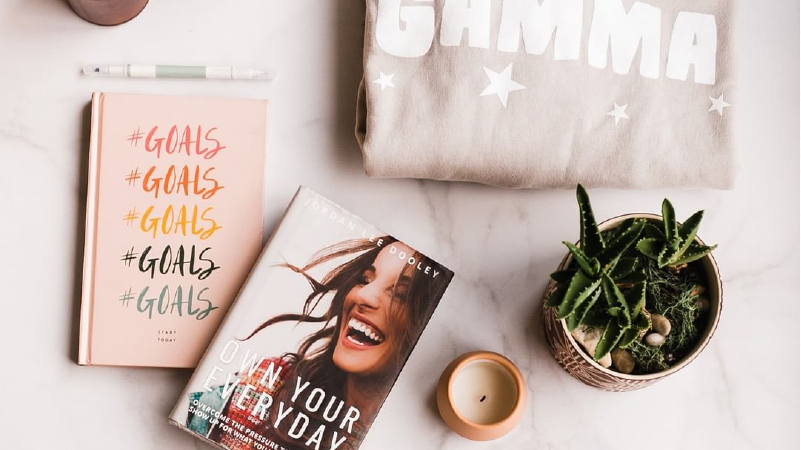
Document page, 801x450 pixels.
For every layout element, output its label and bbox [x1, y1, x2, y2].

list [0, 0, 800, 450]
